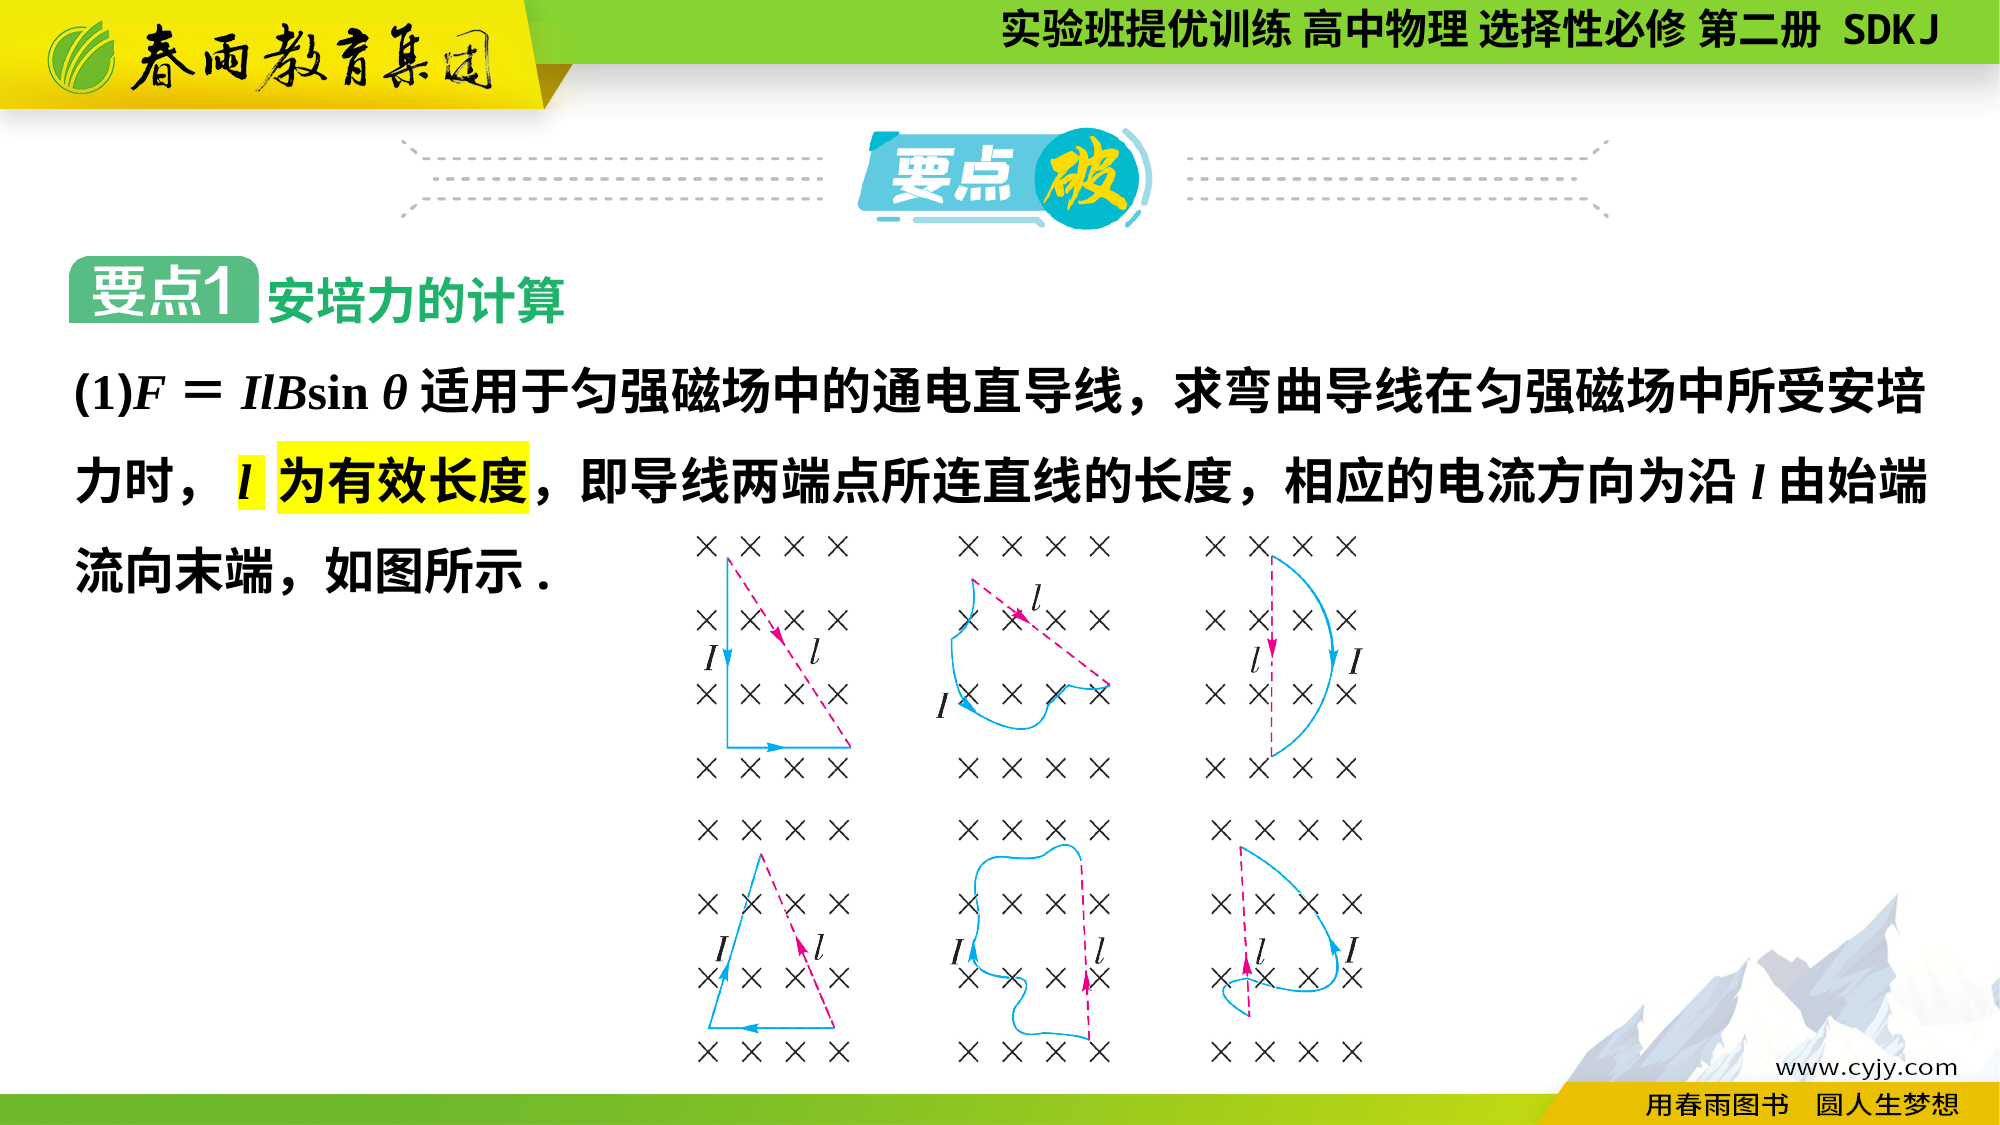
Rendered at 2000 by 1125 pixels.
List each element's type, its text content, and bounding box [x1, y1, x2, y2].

picture [0, 0, 2000, 1125]
list 安培力的计算 (1)F＝IlBsin θ适用于匀强磁场中的通电直导线，求弯曲导线在匀强磁场中所受安培力时，l 为有效长度，即导线两端点所连直线的长度，相应的电流方向为沿l由始端流向末端，如图所示. [59, 231, 1944, 611]
